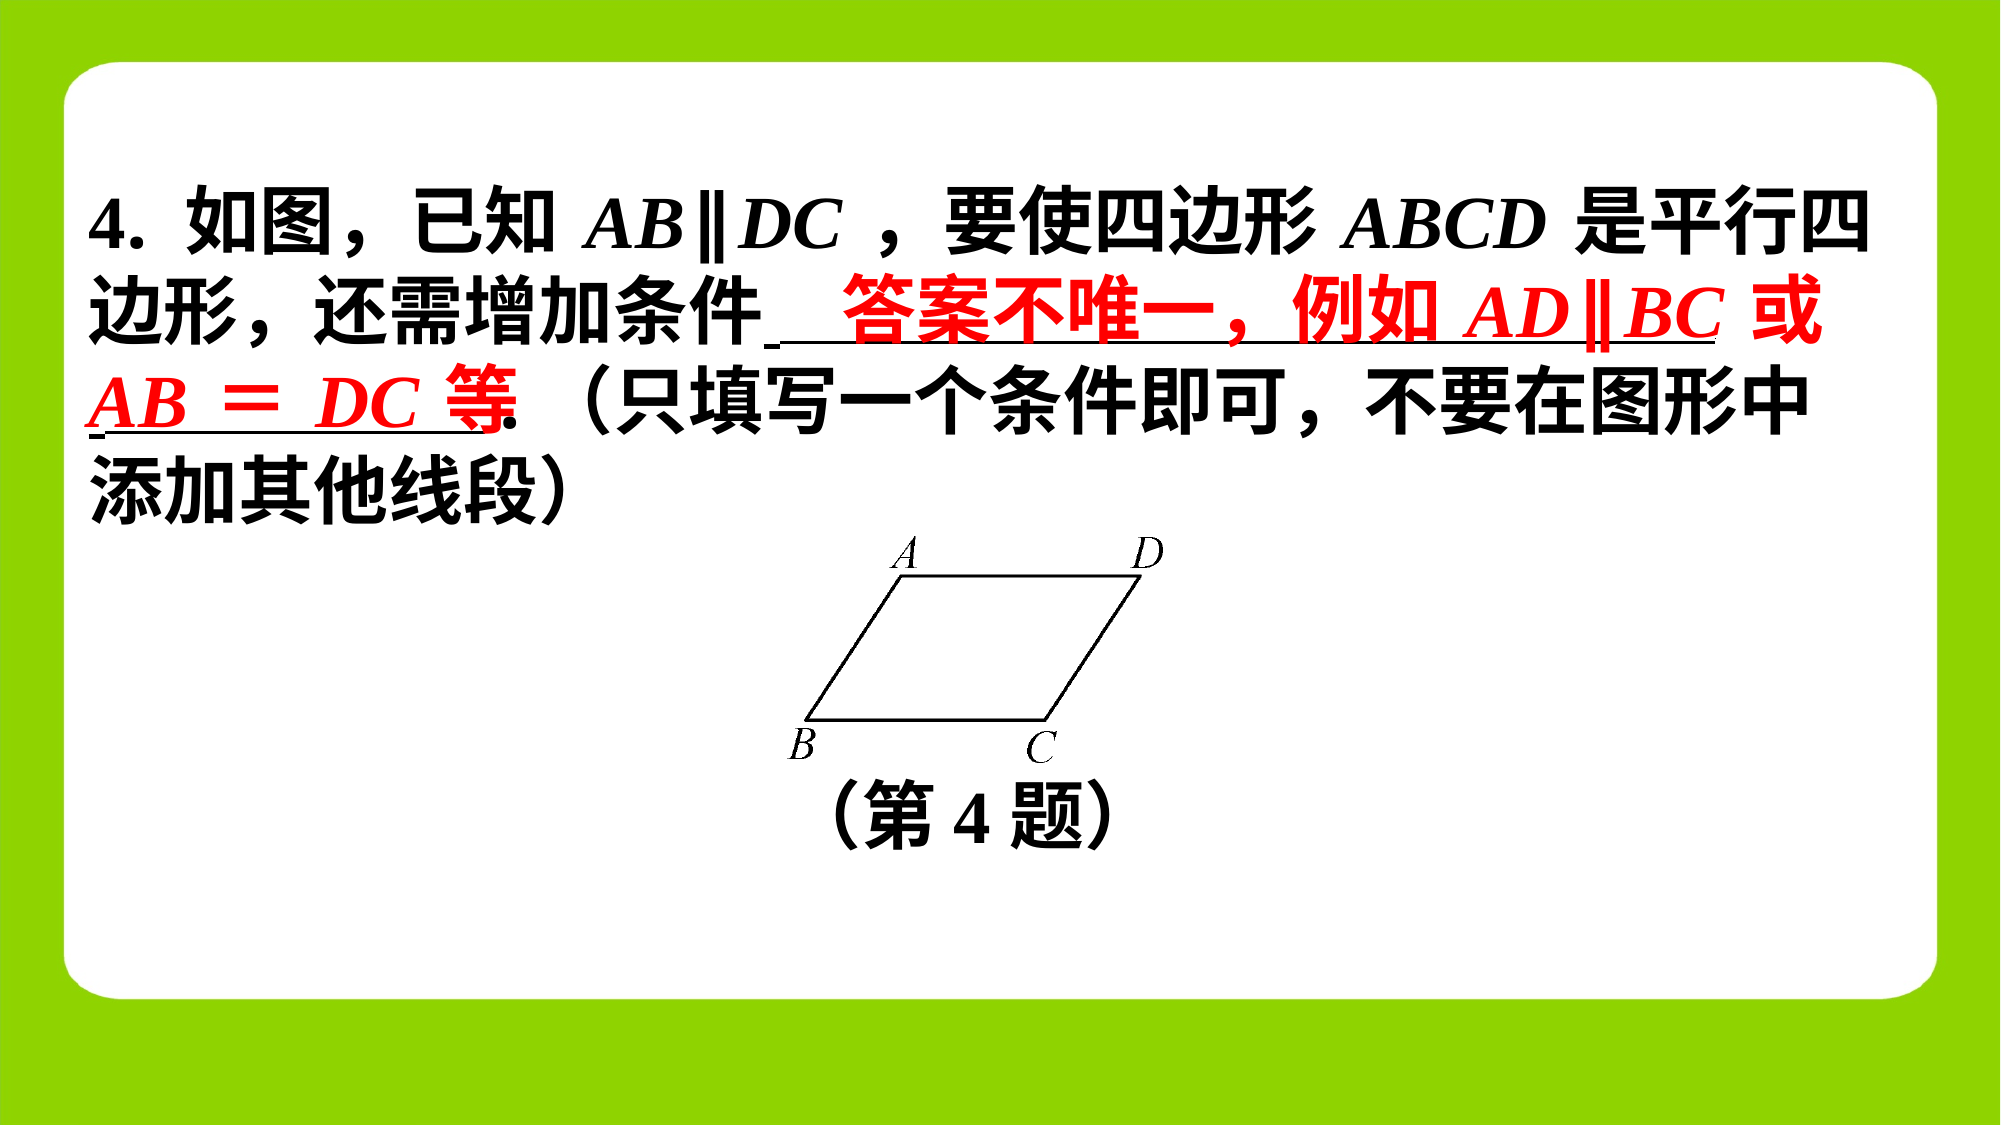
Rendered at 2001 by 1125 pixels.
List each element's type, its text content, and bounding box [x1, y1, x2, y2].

picture [0, 0, 2001, 1125]
text_box 答案不唯一，例如AD∥BC或 [826, 255, 1879, 361]
text_box 4. 如图，已知AB∥DC，要使四边形ABCD是平行四 边形，还需增加条件 ⁠ .（只填写一个条件即可，不要在图形中 添加其他线段） [88, 173, 1974, 537]
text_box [785, 536, 1355, 860]
text_box AB＝DC等 [73, 345, 557, 451]
